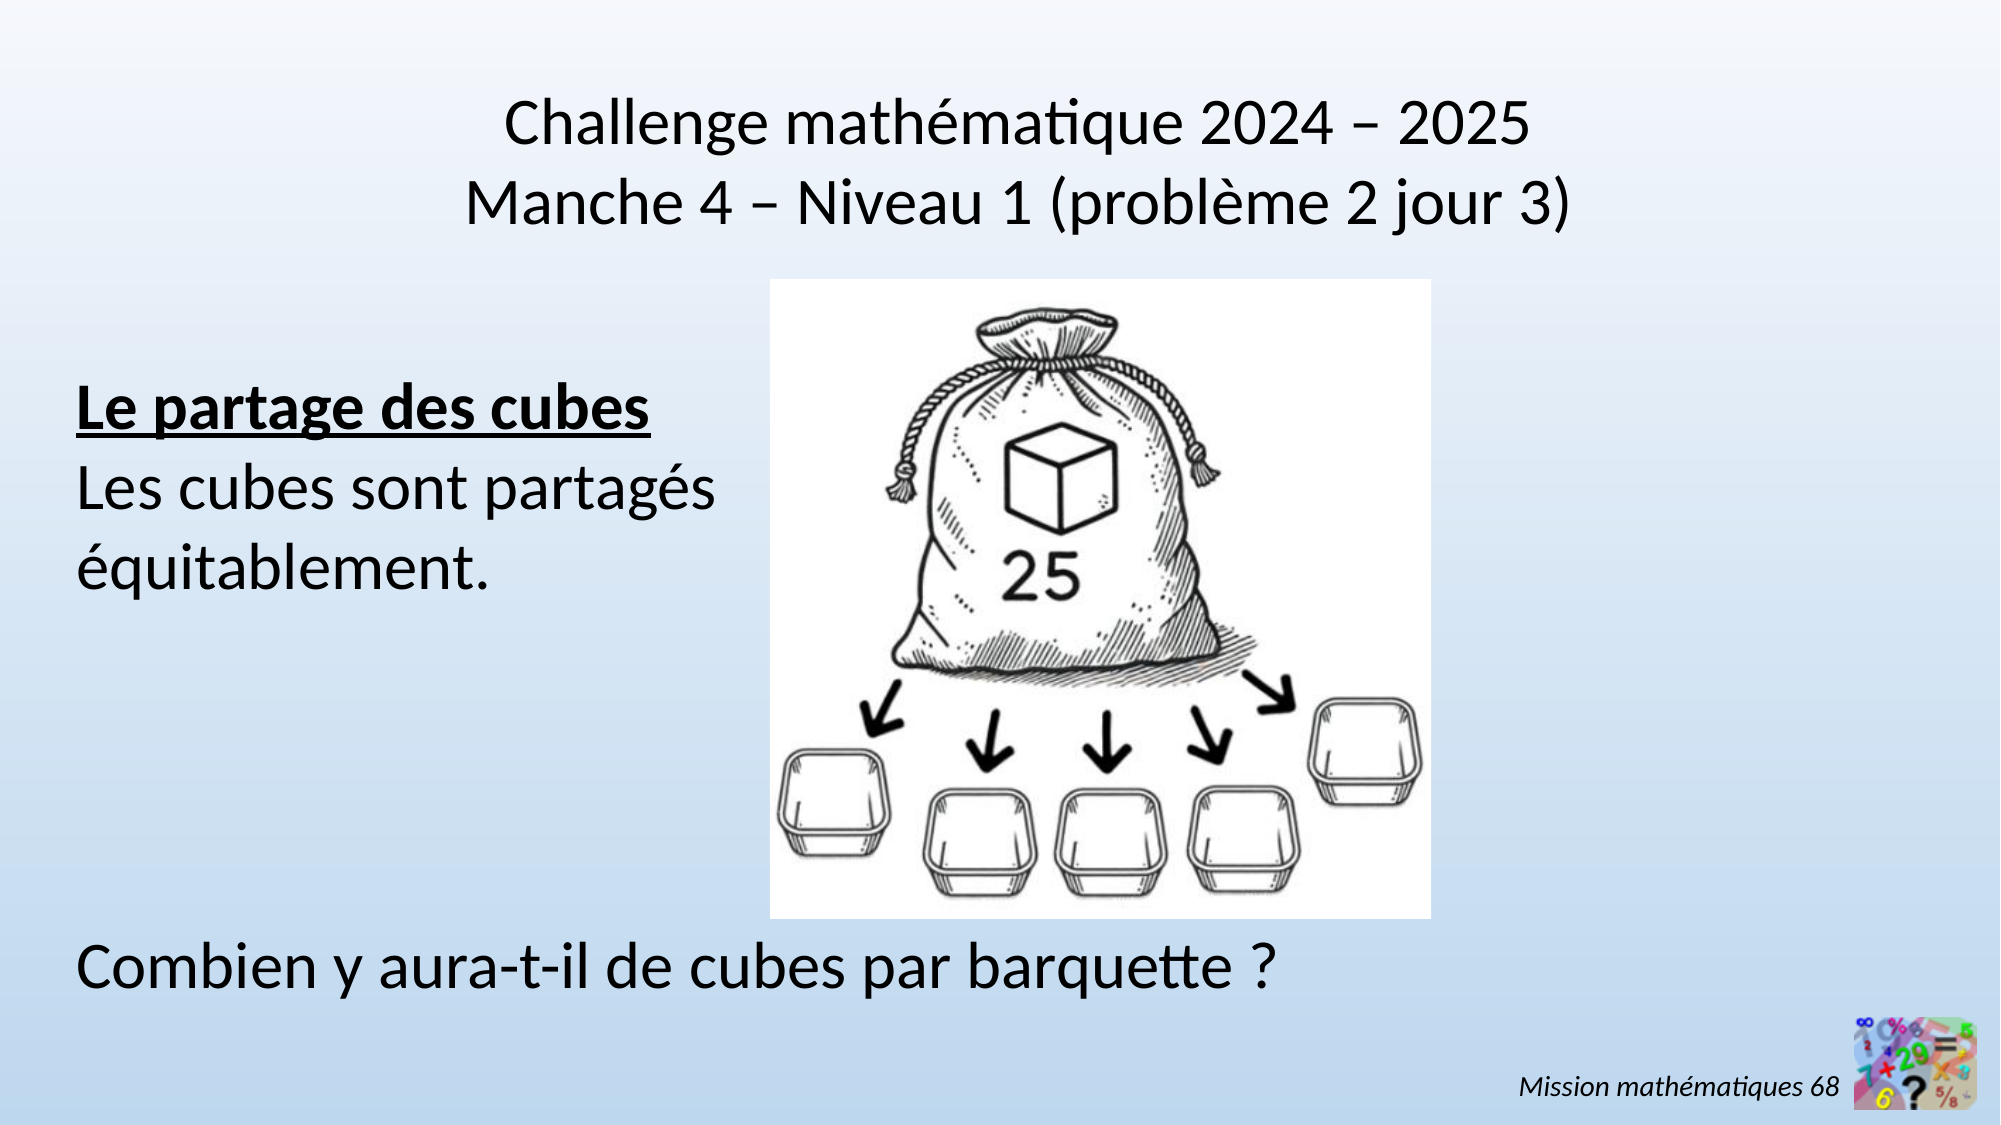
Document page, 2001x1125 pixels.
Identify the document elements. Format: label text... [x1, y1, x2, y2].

text_box Challenge mathématique 2024 – 2025 Manche 4 – Niveau 1 (problème 2 jour 3) Le partage des cubes Les cubes sont partagés équitablement. Combien y aura-t-il de cubes par barquette ? [61, 70, 1977, 1010]
picture [769, 279, 1432, 919]
text_box Mission mathématiques 68 [1501, 1059, 1854, 1110]
picture [1854, 1017, 1977, 1110]
